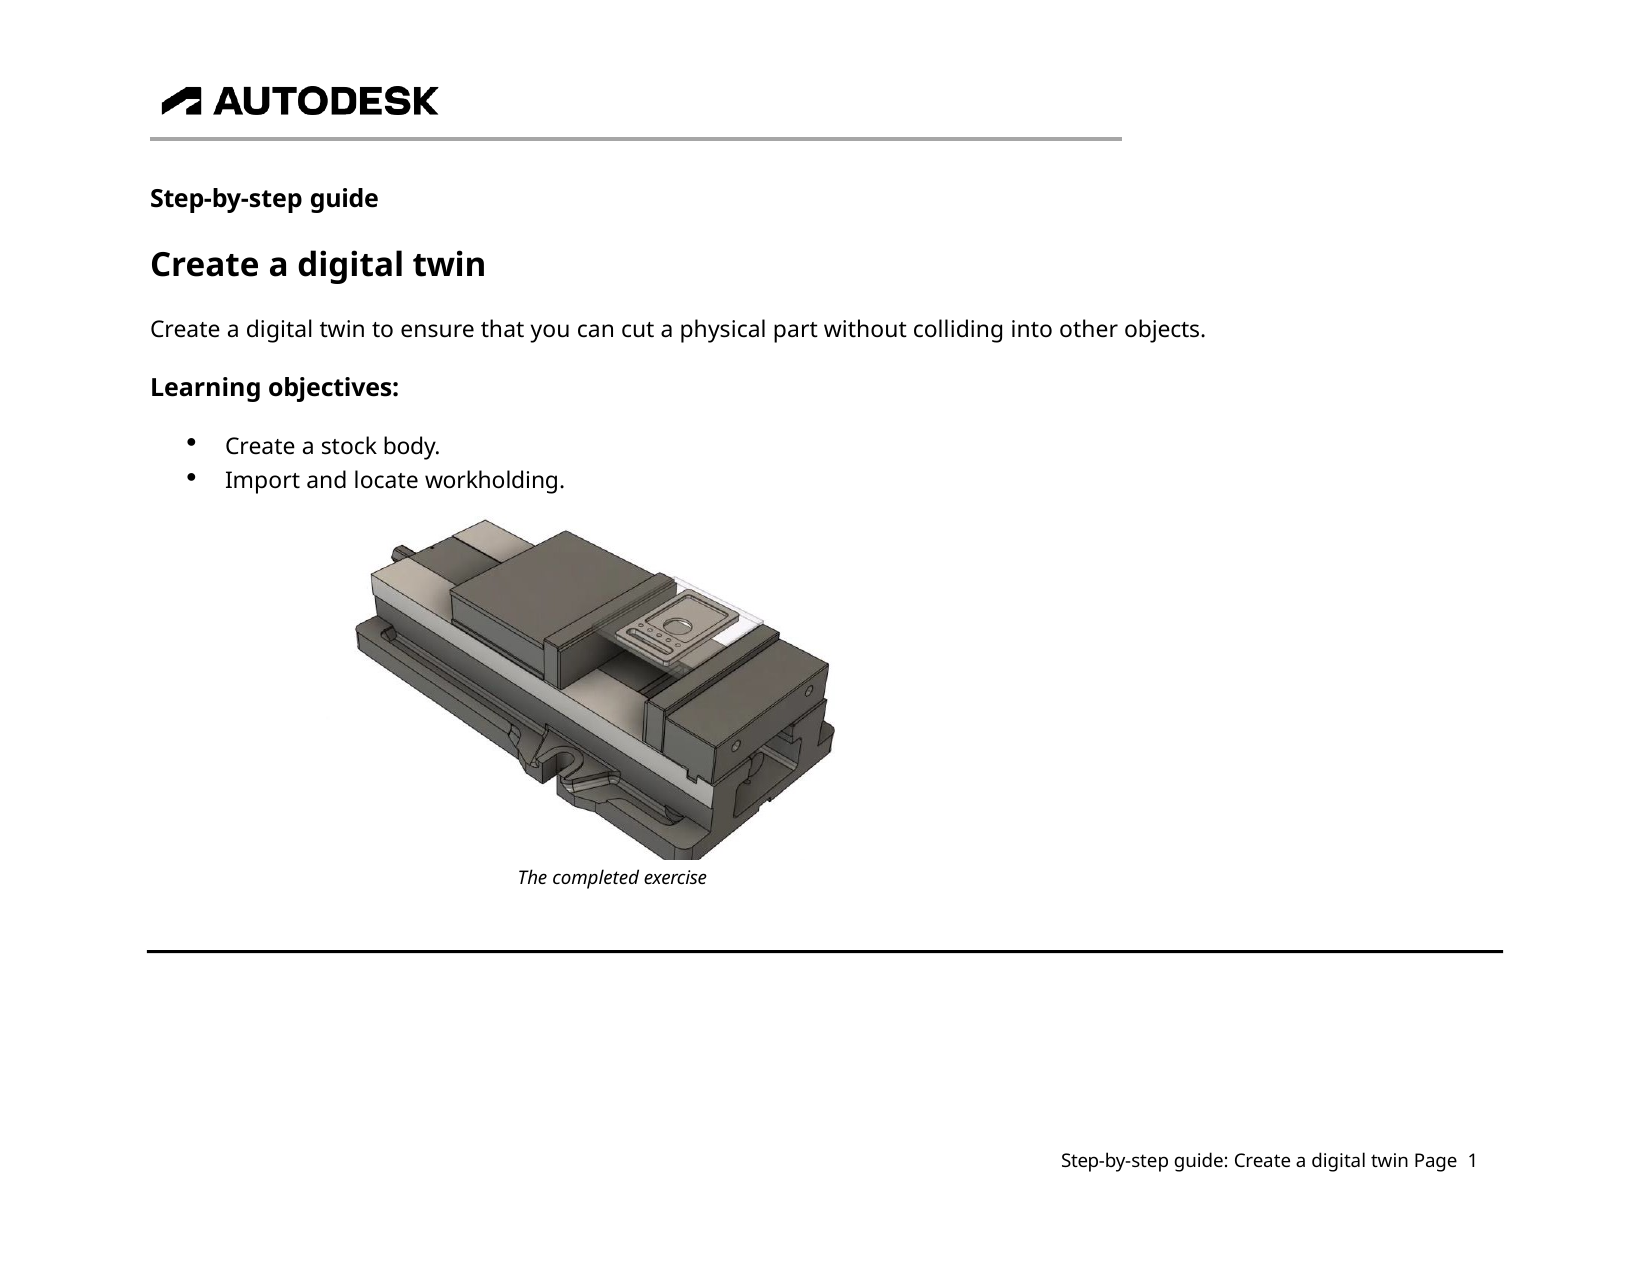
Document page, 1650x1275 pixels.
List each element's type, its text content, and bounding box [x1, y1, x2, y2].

picture [326, 515, 835, 860]
picture [161, 86, 439, 115]
text_box Step-by-step guide Create a digital twin Create a digital twin to ensure that you can cut a physical part without colliding into other objects. Learning objectives: Create a stock body. Import and locate workholding. [147, 180, 1218, 494]
slide_number Step-by-step guide: Create a digital twin Page 20 [1059, 1145, 1509, 1275]
text_box [146, 950, 1504, 954]
text_box The completed exercise [515, 868, 728, 889]
